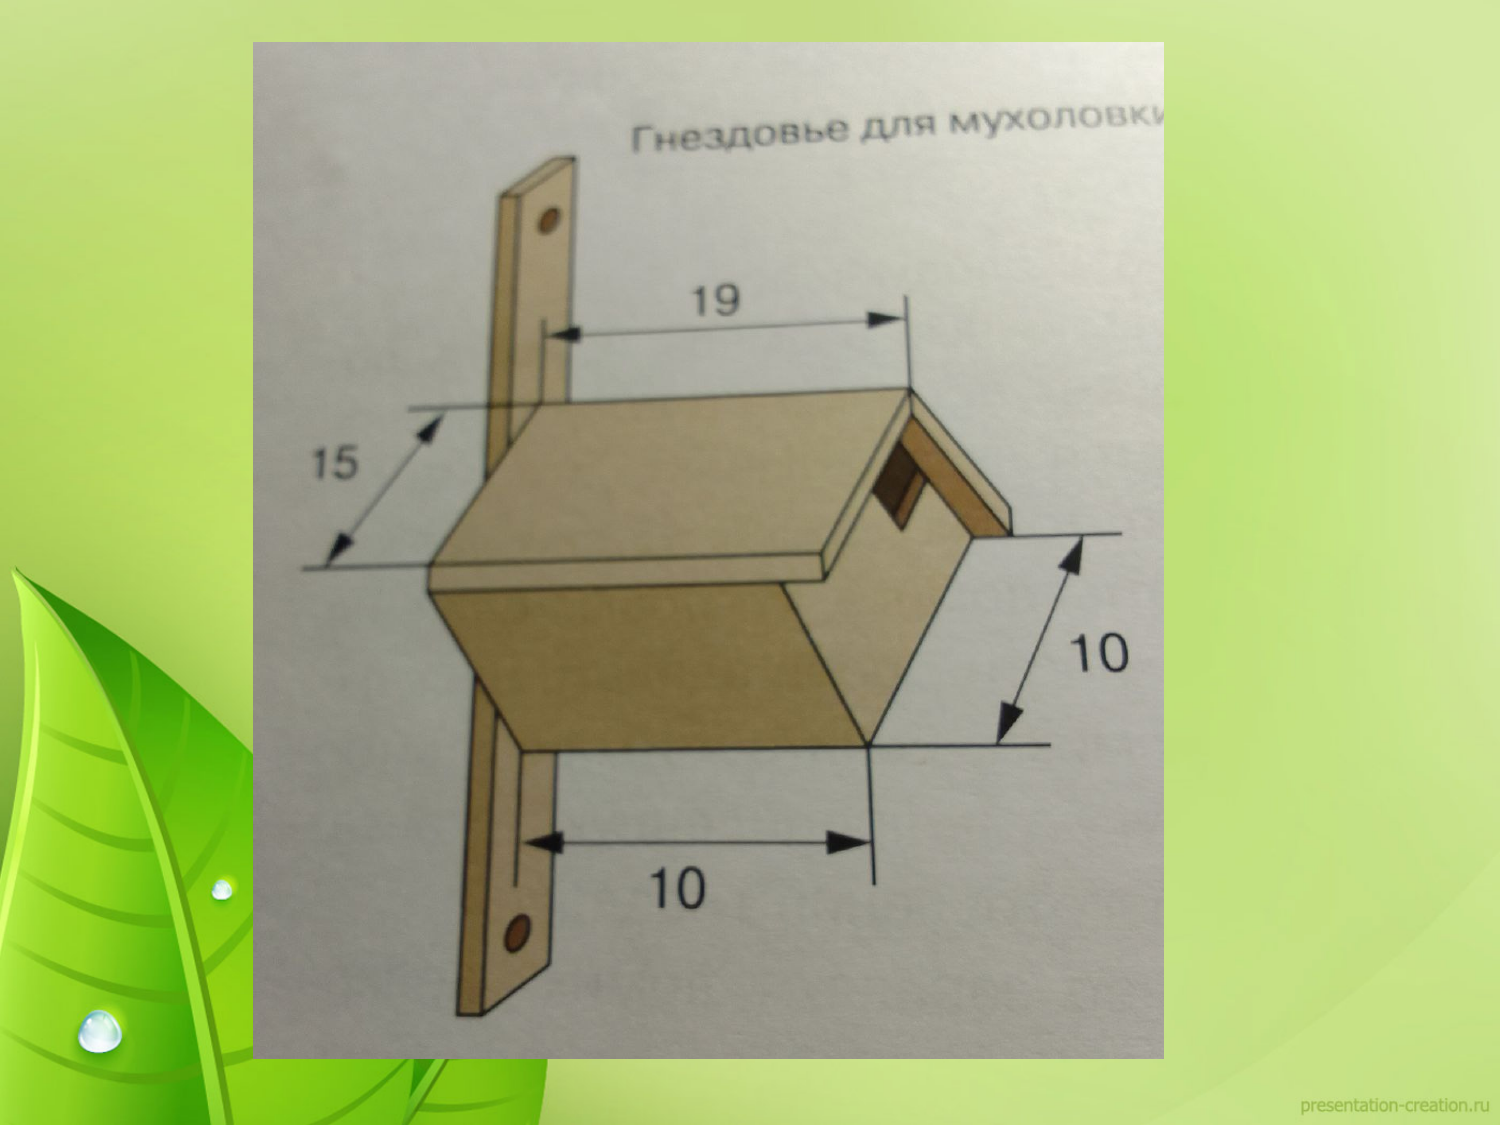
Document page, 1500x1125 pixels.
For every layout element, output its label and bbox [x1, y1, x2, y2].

list [253, 41, 1164, 1060]
picture [0, 0, 1500, 1125]
